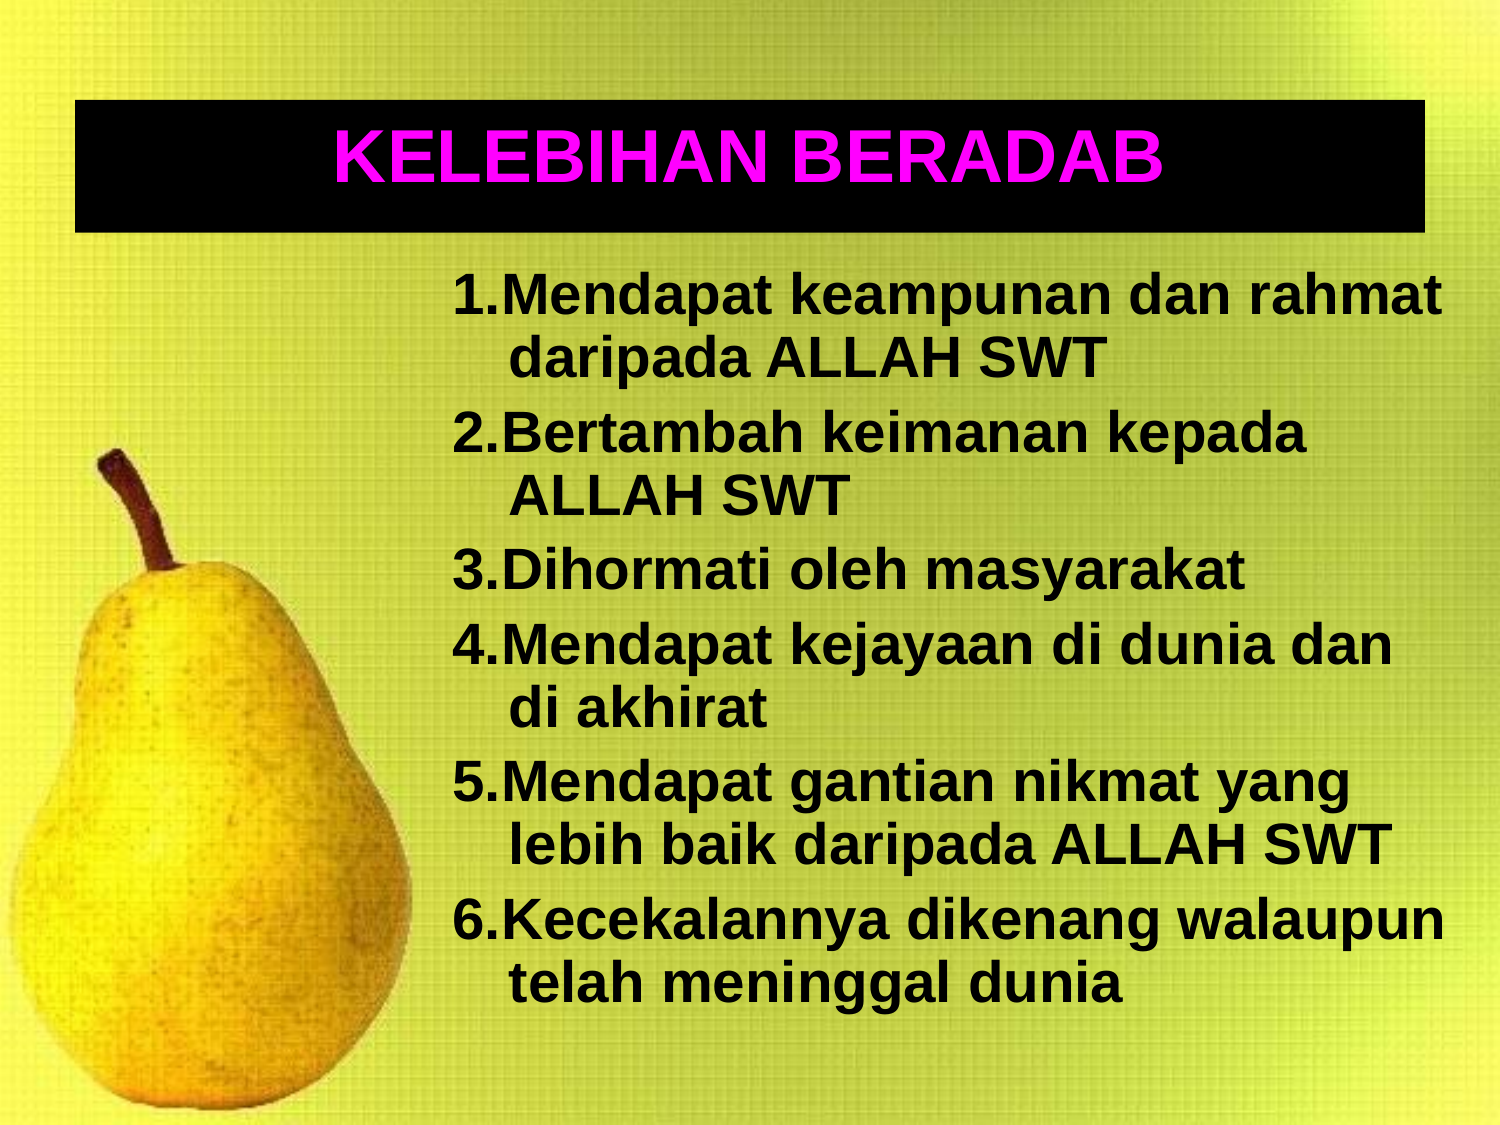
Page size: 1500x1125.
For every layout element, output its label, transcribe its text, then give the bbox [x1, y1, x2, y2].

list 1.Mendapat keampunan dan rahmat daripada ALLAH SWT 2.Bertambah keimanan kepada ALLAH SWT 3.Dihormati oleh masyarakat 4.Mendapat kejayaan di dunia dan di akhirat 5.Mendapat gantian nikmat yang lebih baik daripada ALLAH SWT 6.Kecekalannya dikenang walaupun telah meninggal dunia [437, 200, 1463, 988]
picture [0, 0, 1500, 1125]
title KELEBIHAN BERADAB [75, 99, 1425, 233]
